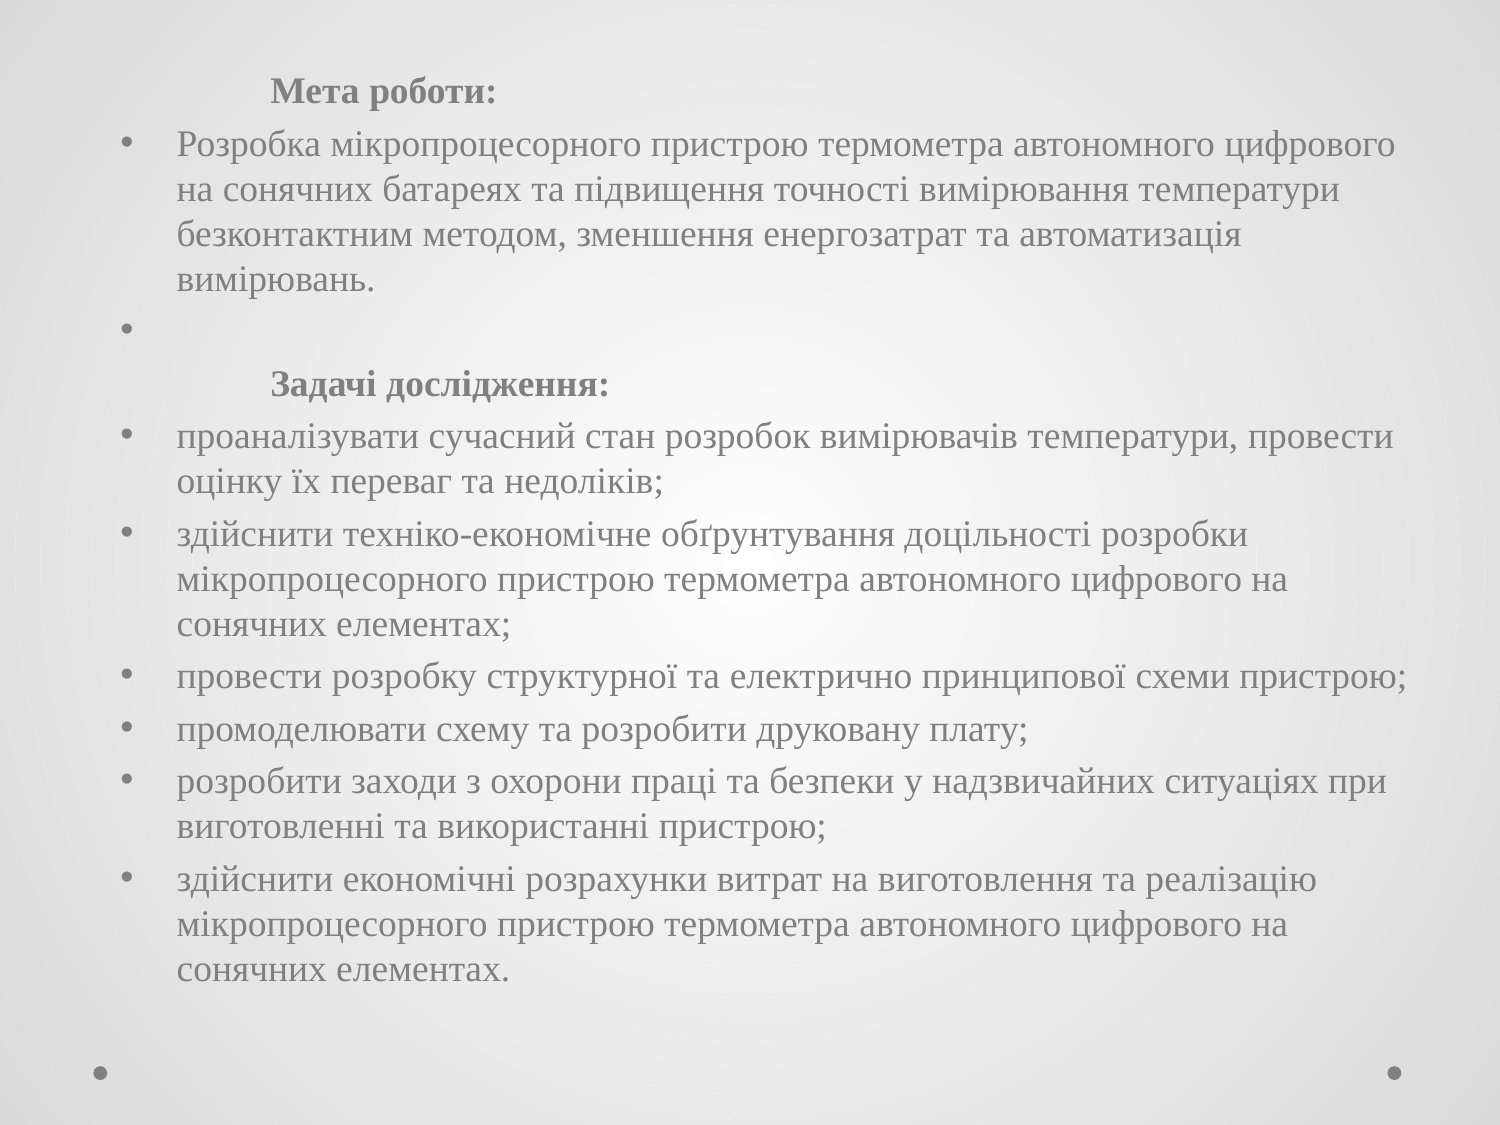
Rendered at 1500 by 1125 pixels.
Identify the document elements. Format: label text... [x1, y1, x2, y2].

list Мета роботи: Розробка мікропроцесорного пристрою термометра автономного цифрового на сонячних батареях та підвищення точності вимірювання температури безконтактним методом, зменшення енергозатрат та автоматизація вимірювань. Задачі дослідження: проаналізувати сучасний стан розробок вимірювачів температури, провести оцінку їх переваг та недоліків; здійснити техніко-економічне обґрунтування доцільності розробки мікропроцесорного пристрою термометра автономного цифрового на сонячних елементах; провести розробку структурної та електрично принципової схеми пристрою; промоделювати схему та розробити друковану плату; розробити заходи з охорони праці та безпеки у надзвичайних ситуаціях при виготовленні та використанні пристрою; здійснити економічні розрахунки витрат на виготовлення та реалізацію мікропроцесорного пристрою термометра автономного цифрового на сонячних елементах. [105, 58, 1430, 1079]
